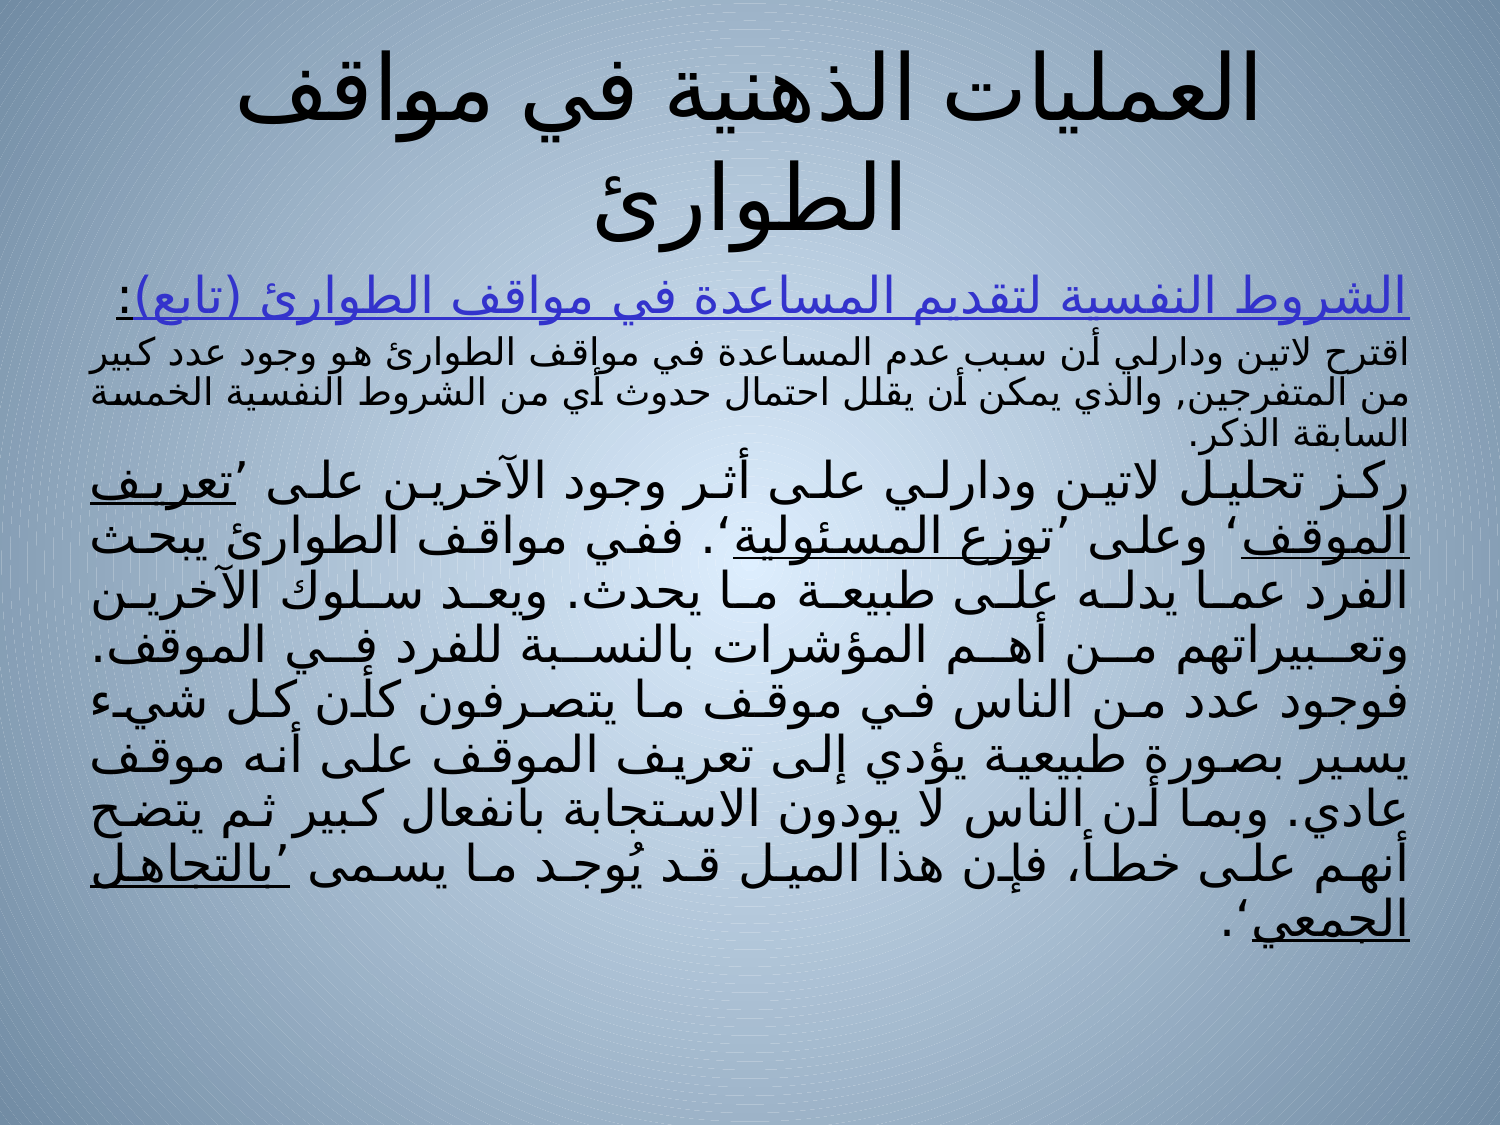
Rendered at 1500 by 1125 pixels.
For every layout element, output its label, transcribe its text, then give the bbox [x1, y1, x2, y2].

list الشروط النفسية لتقديم المساعدة في مواقف الطوارئ (تابع): اقترح لاتين ودارلي أن سبب عدم المساعدة في مواقف الطوارئ هو وجود عدد كبير من المتفرجين, والذي يمكن أن يقلل احتمال حدوث أي من الشروط النفسية الخمسة السابقة الذكر. ركز تحليل لاتين ودارلي على أثر وجود الآخرين على ’تعريف الموقف‘ وعلى ’توزع المسئولية‘. ففي مواقف الطوارئ يبحث الفرد عما يدله على طبيعة ما يحدث. ويعد سلوك الآخرين وتعبيراتهم من أهم المؤشرات بالنسبة للفرد في الموقف. فوجود عدد من الناس في موقف ما يتصرفون كأن كل شيء يسير بصورة طبيعية يؤدي إلى تعريف الموقف على أنه موقف عادي. وبما أن الناس لا يودون الاستجابة بانفعال كبير ثم يتضح أنهم على خطأ، فإن هذا الميل قد يُوجد ما يسمى ’بالتجاهل الجمعي‘. [75, 262, 1425, 1005]
title العمليات الذهنية في مواقف الطوارئ [75, 45, 1425, 233]
